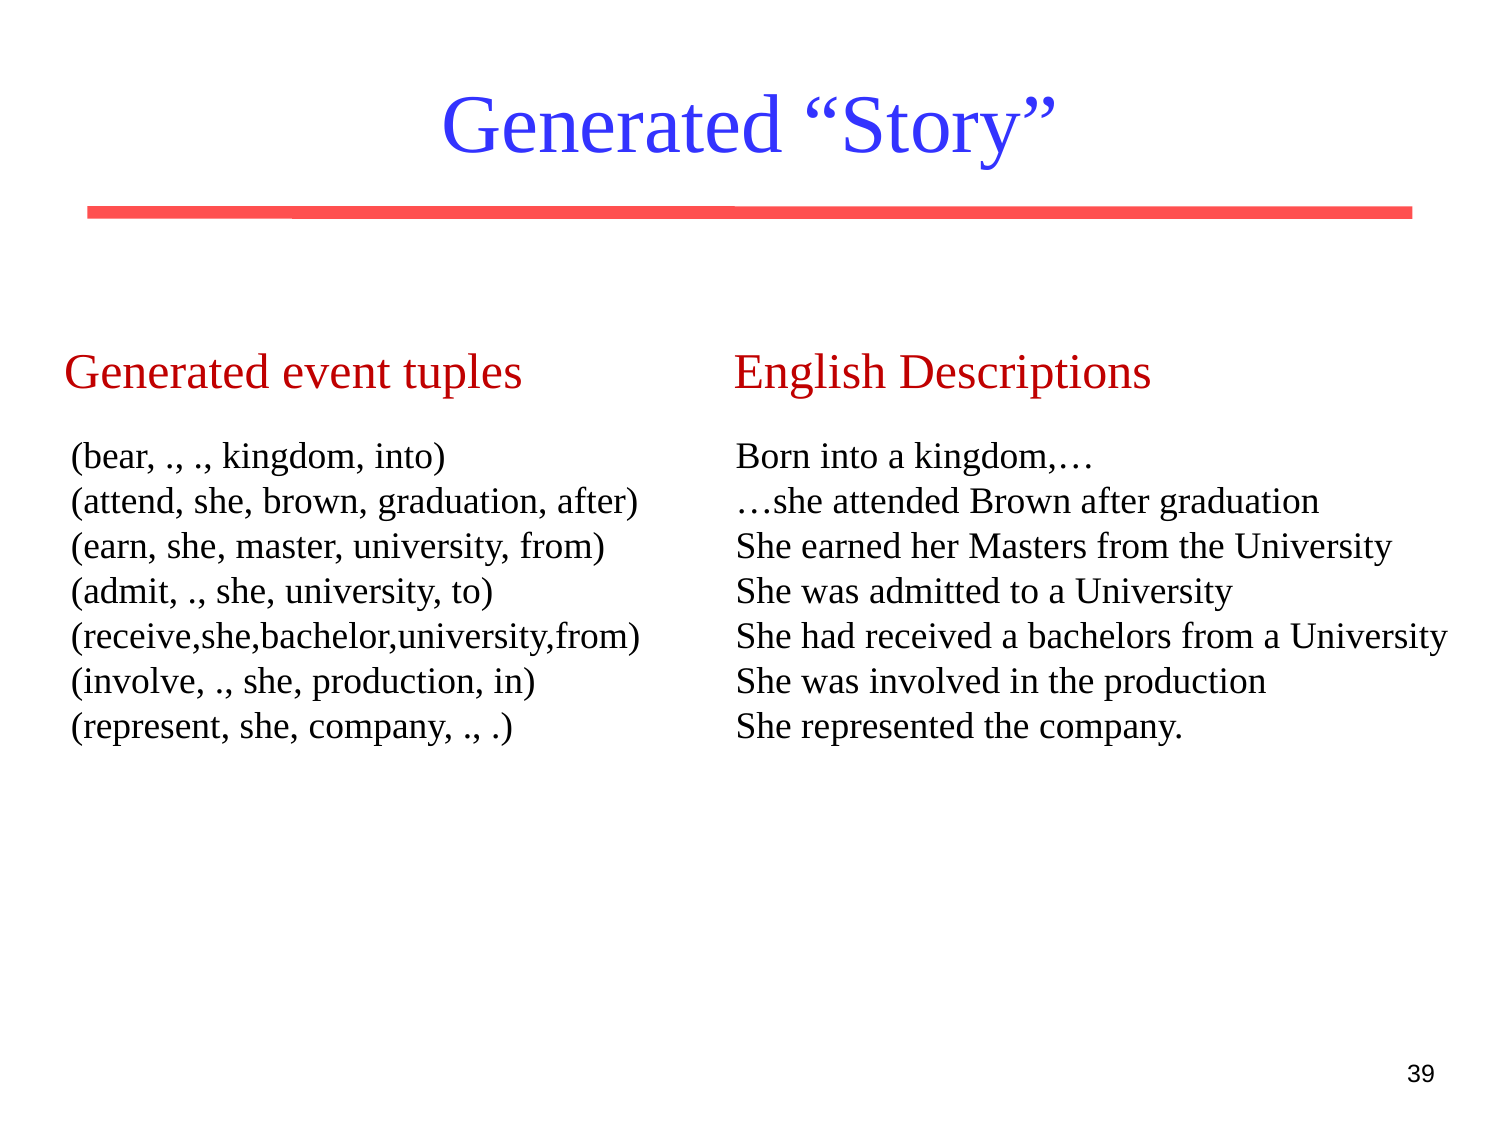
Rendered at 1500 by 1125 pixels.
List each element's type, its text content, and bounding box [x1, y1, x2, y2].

text_box Generated event tuples [58, 332, 530, 405]
text_box Born into a kingdom,… …she attended Brown after graduation She earned her Masters from the University She was admitted to a University She had received a bachelors from a University She was involved in the production She represented the company. [729, 424, 1456, 752]
title Generated “Story” [112, 37, 1388, 201]
text_box English Descriptions [727, 332, 1159, 405]
text_box (bear, ., ., kingdom, into) (attend, she, brown, graduation, after) (earn, she, master, university, from) (admit, ., she, university, to) (receive,she,bachelor,university,from) (involve, ., she, production, in) (represent, she, company, ., .) [64, 424, 655, 752]
slide_number 39 [1137, 1049, 1451, 1125]
